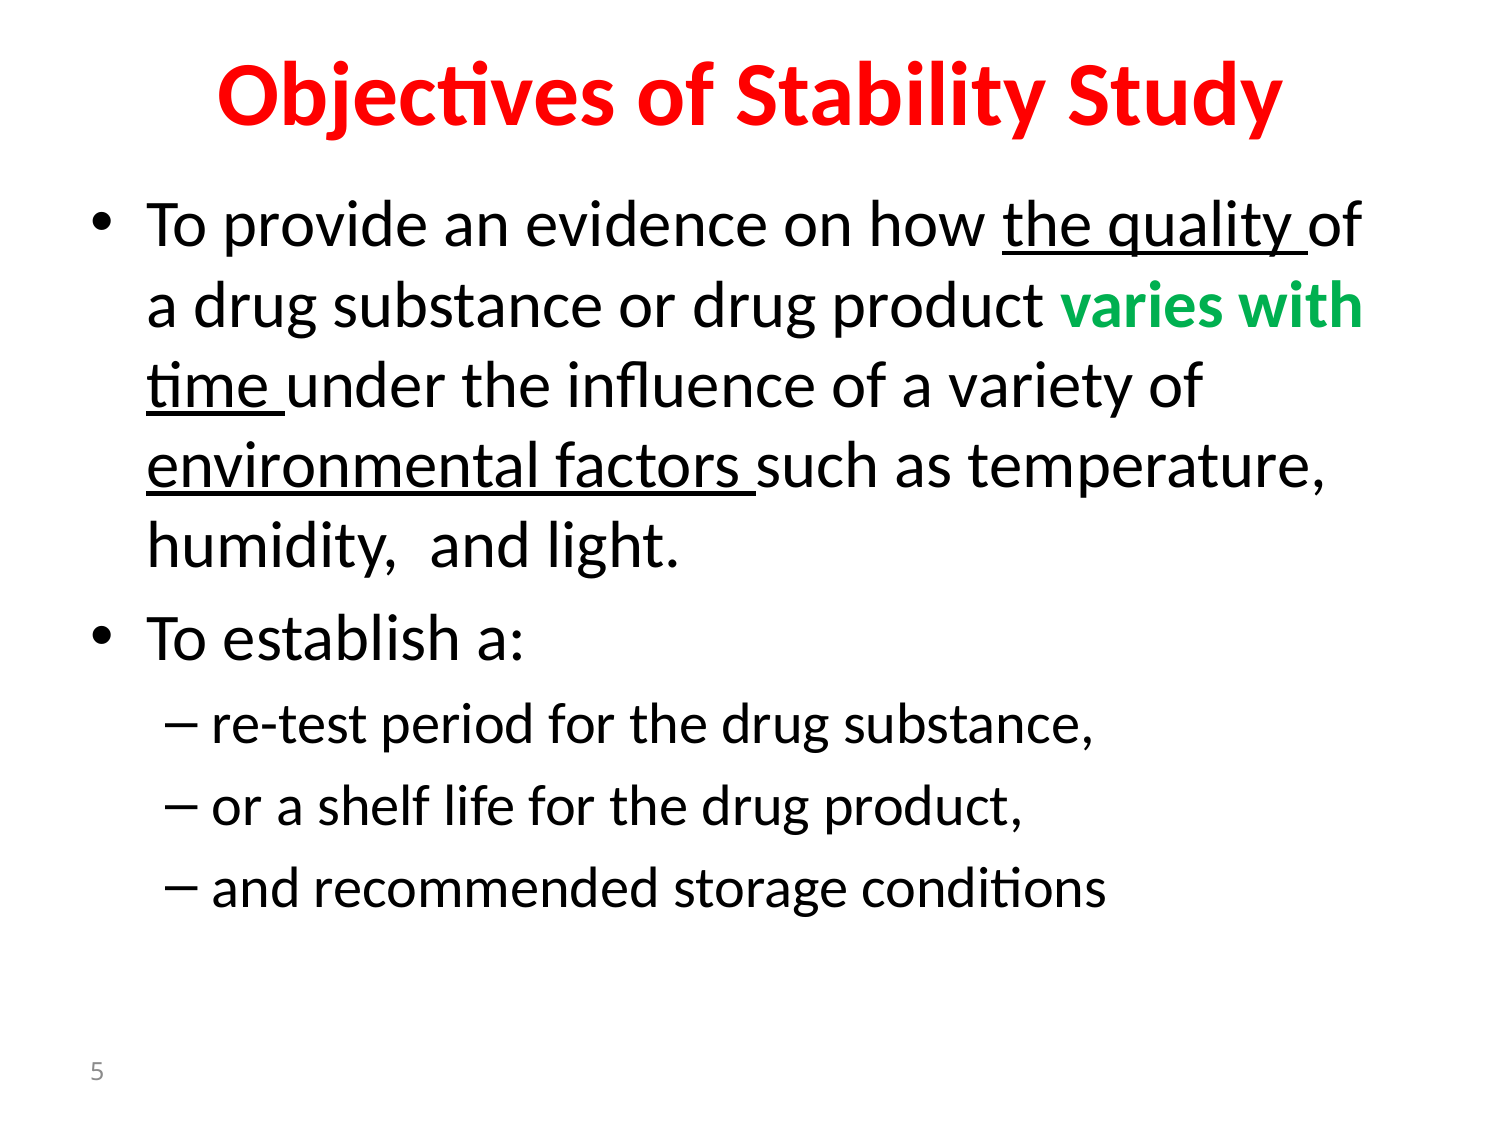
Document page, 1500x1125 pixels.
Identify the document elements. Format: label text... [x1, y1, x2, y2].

title Objectives of Stability Study [76, 19, 1427, 159]
slide_number 5 [75, 1042, 425, 1103]
list To provide an evidence on how the quality of a drug substance or drug product varies with time under the influence of a variety of environmental factors such as temperature, humidity, and light. To establish a: re-test period for the drug substance, or a shelf life for the drug product, and recommended storage conditions [75, 172, 1425, 1035]
